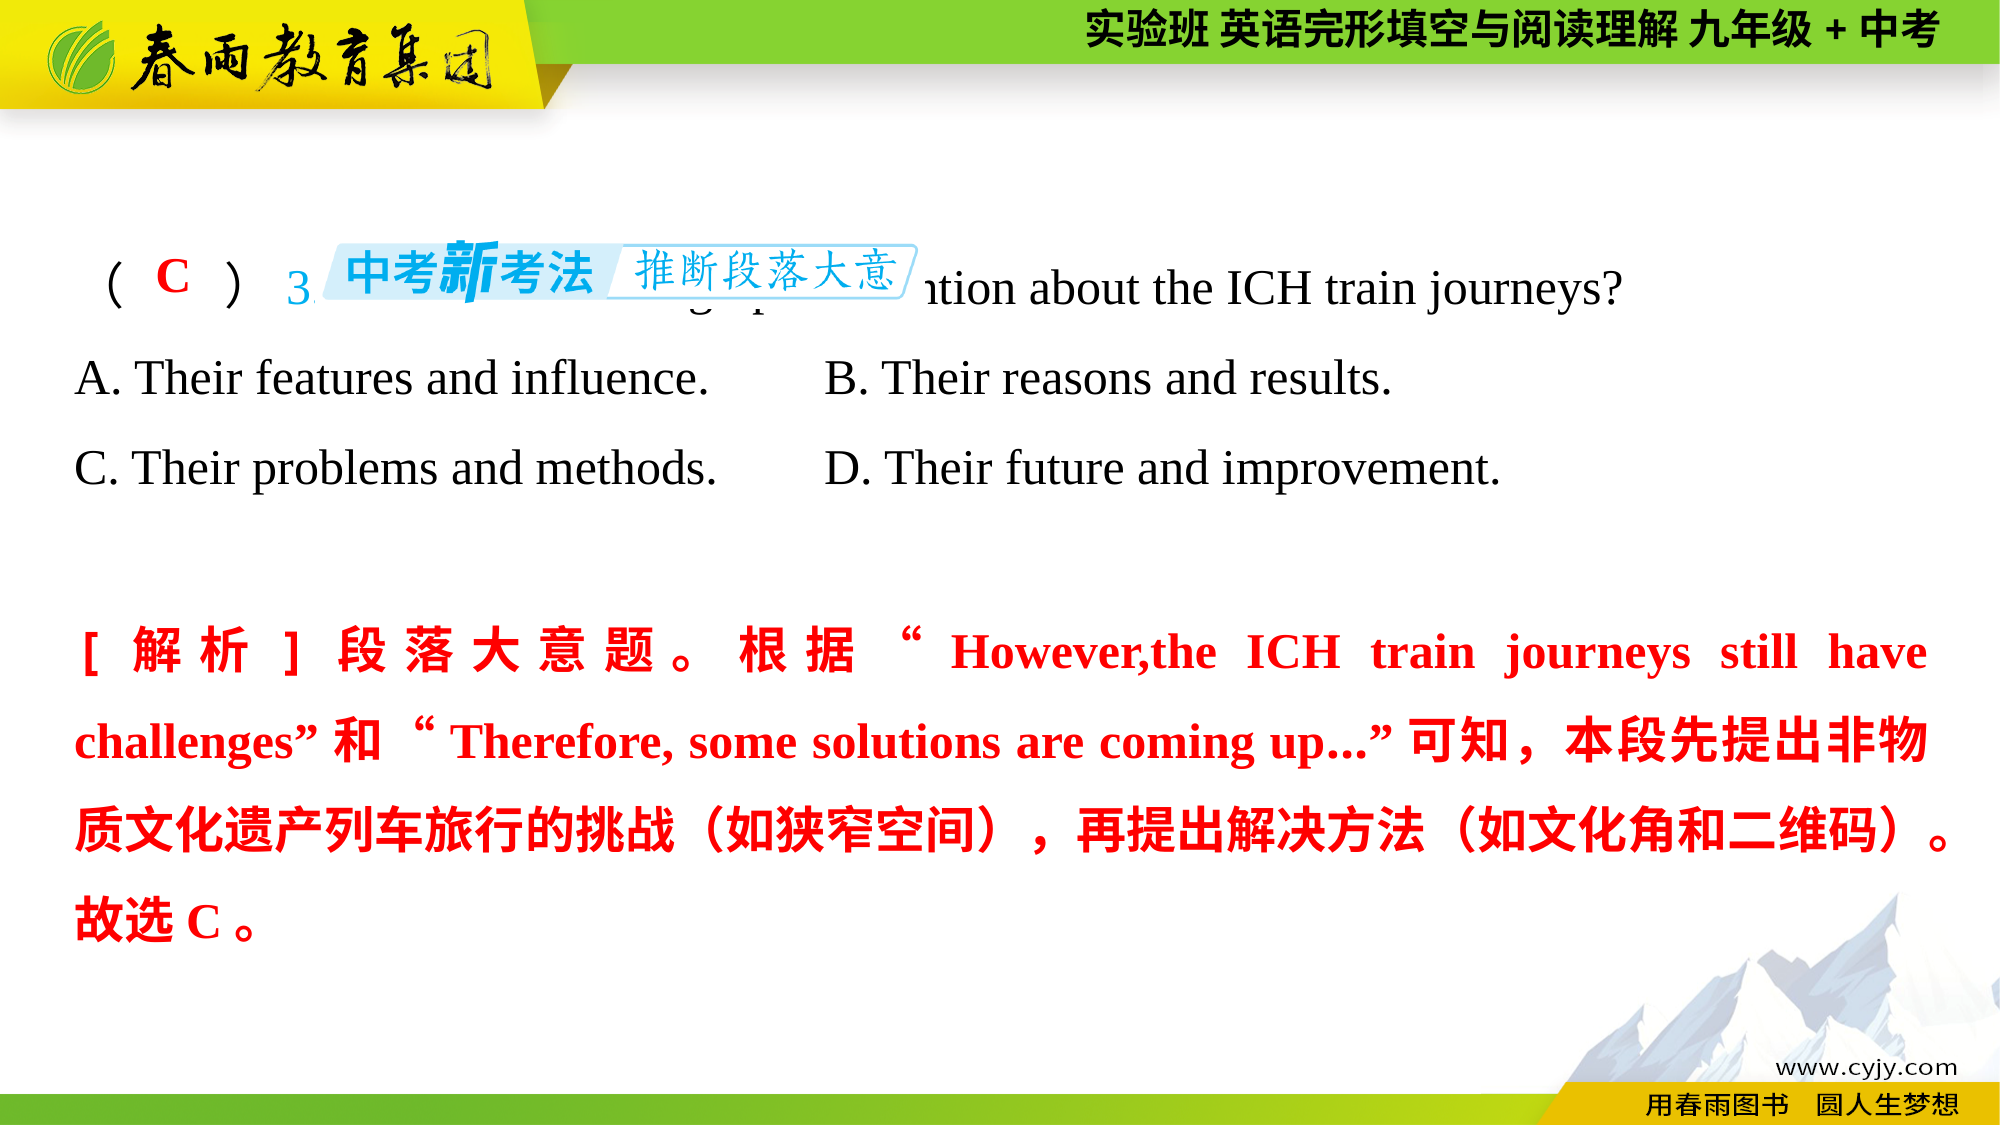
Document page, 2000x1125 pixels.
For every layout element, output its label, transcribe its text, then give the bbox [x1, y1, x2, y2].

text_box [解析]段落大意题。根据“However,the ICH train journeys still have challenges”和“Therefore, some solutions are coming up...”可知，本段先提出非物质文化遗产列车旅行的挑战（如狭窄空间），再提出解决方法（如文化角和二维码）。故选C。 [59, 596, 1944, 957]
list （ ）3. What does Paragraph 5 mention about the ICH train journeys? A. Their features and influence. B. Their reasons and results. C. Their problems and methods. D. Their future and improvement. [59, 216, 1944, 596]
picture [0, 0, 2000, 1125]
text_box C [140, 234, 207, 310]
